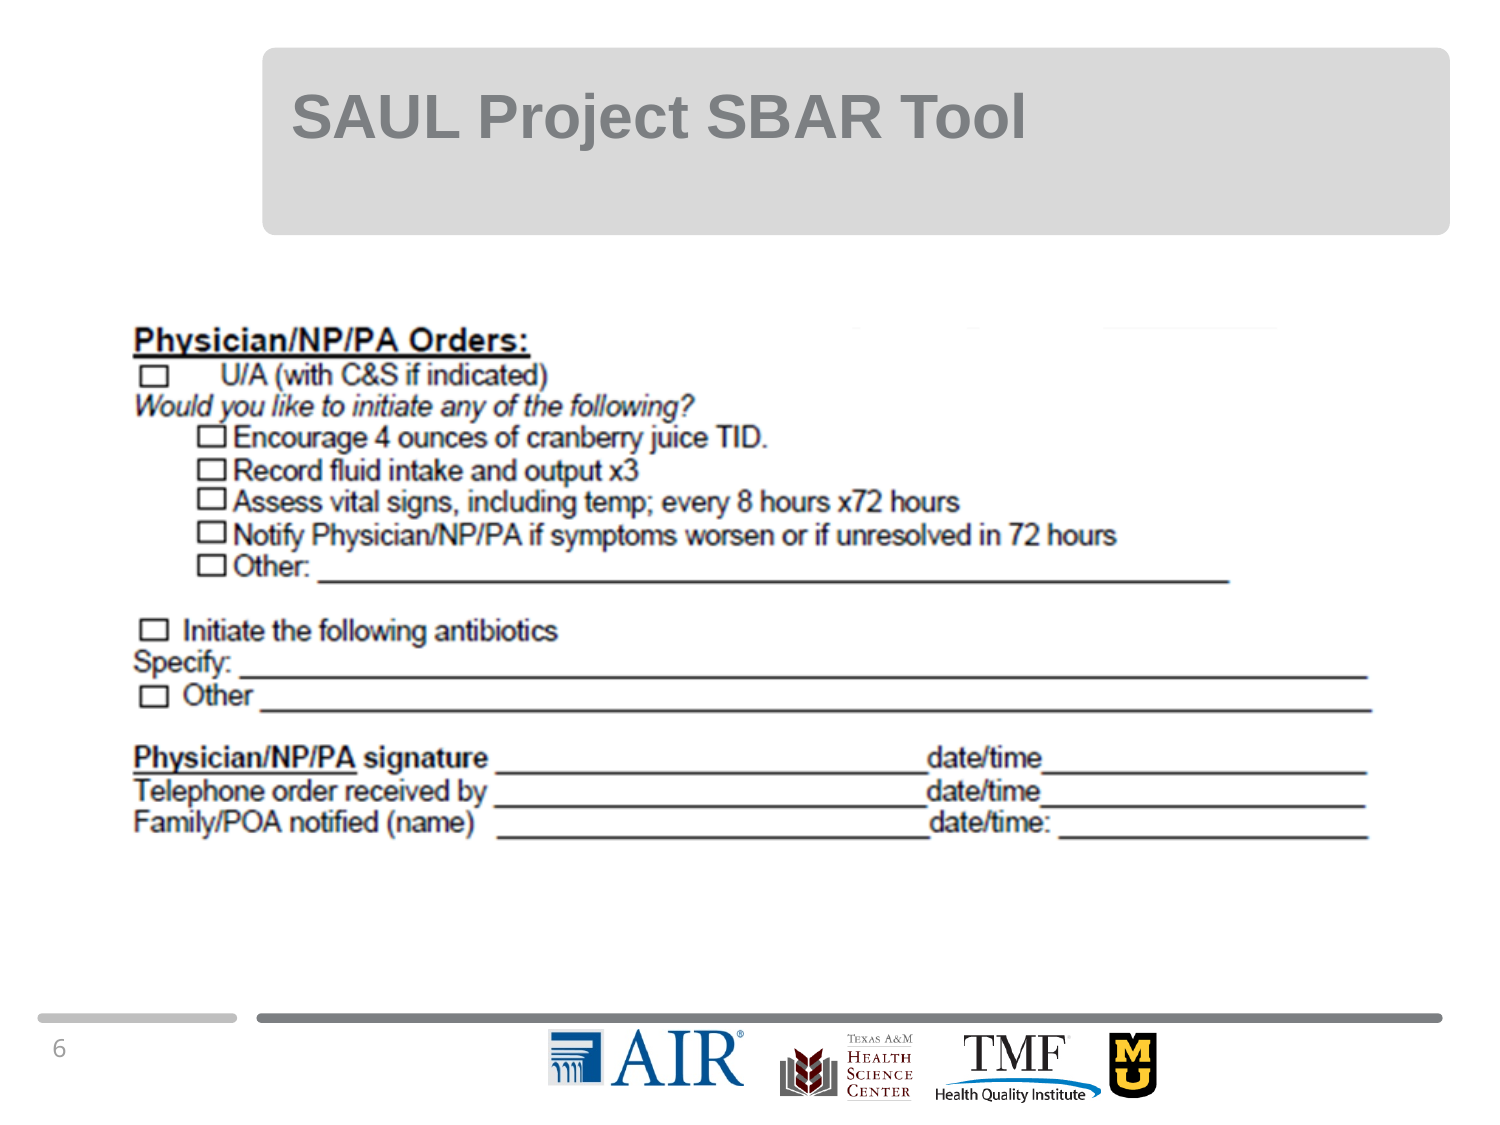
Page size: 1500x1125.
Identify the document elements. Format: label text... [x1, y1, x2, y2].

title SAUL Project SBAR Tool [276, 71, 1446, 234]
picture [1106, 1029, 1159, 1101]
picture [113, 306, 1387, 957]
picture [777, 1031, 915, 1103]
picture [548, 1029, 744, 1086]
picture [936, 1034, 1101, 1103]
